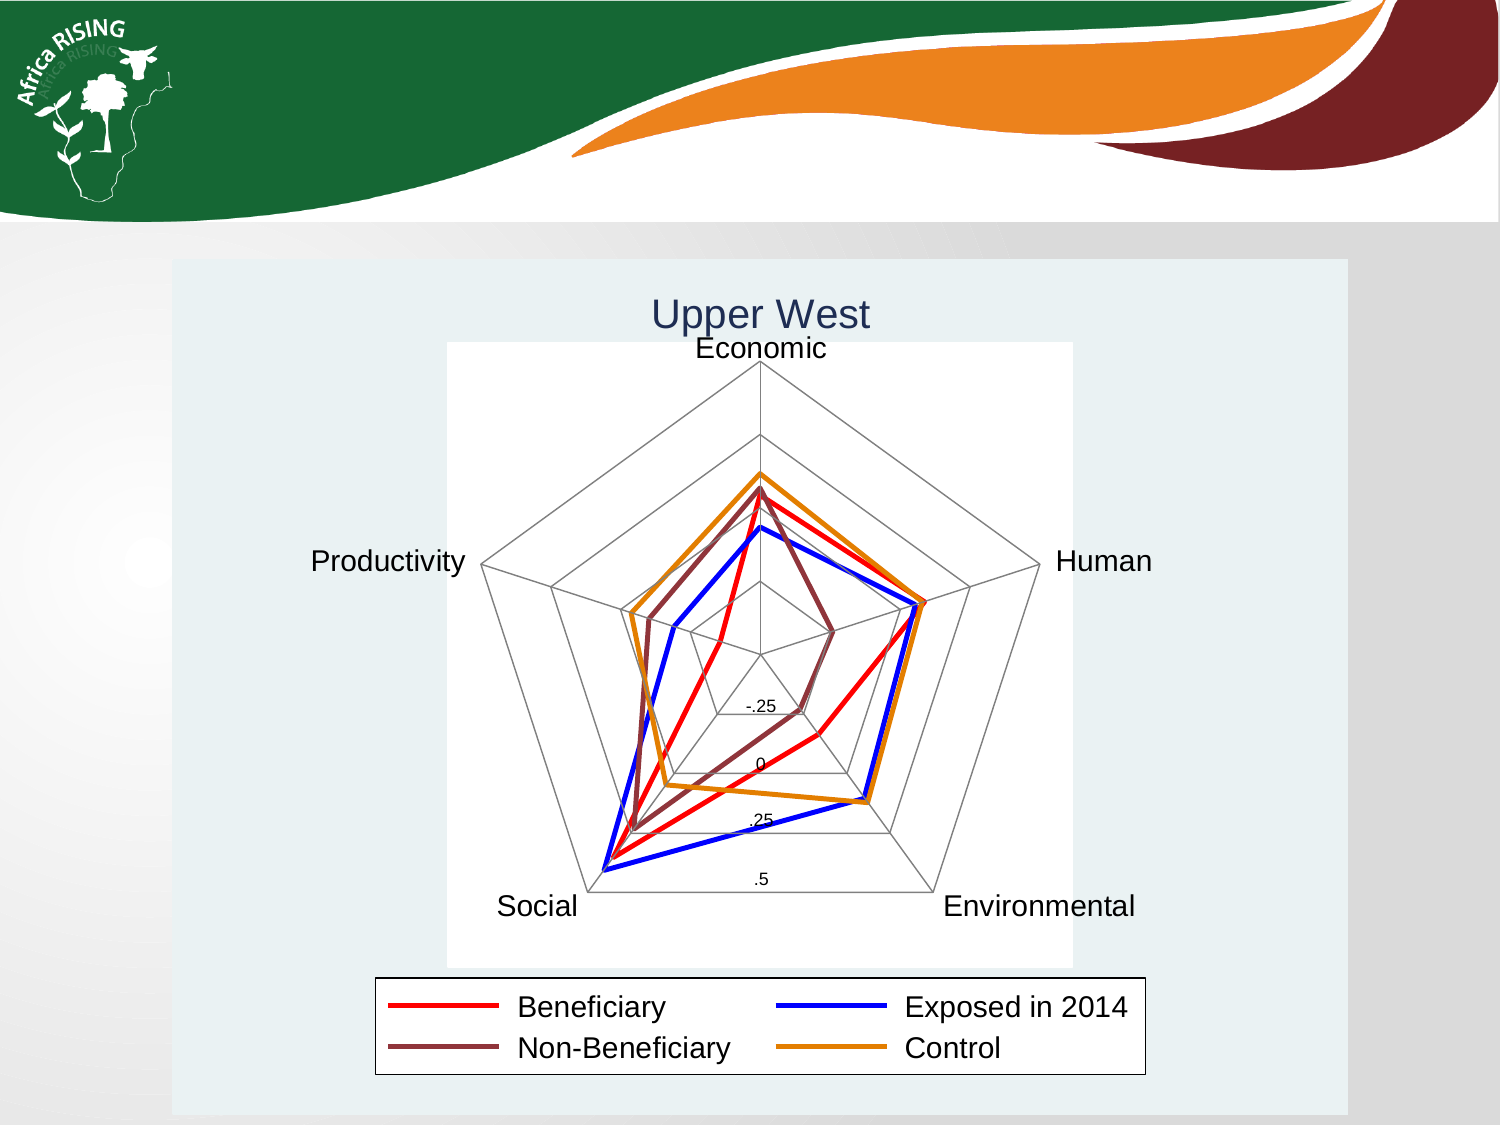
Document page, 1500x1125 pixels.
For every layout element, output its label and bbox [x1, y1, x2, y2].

picture [0, 0, 1499, 222]
picture [161, 249, 1359, 1125]
